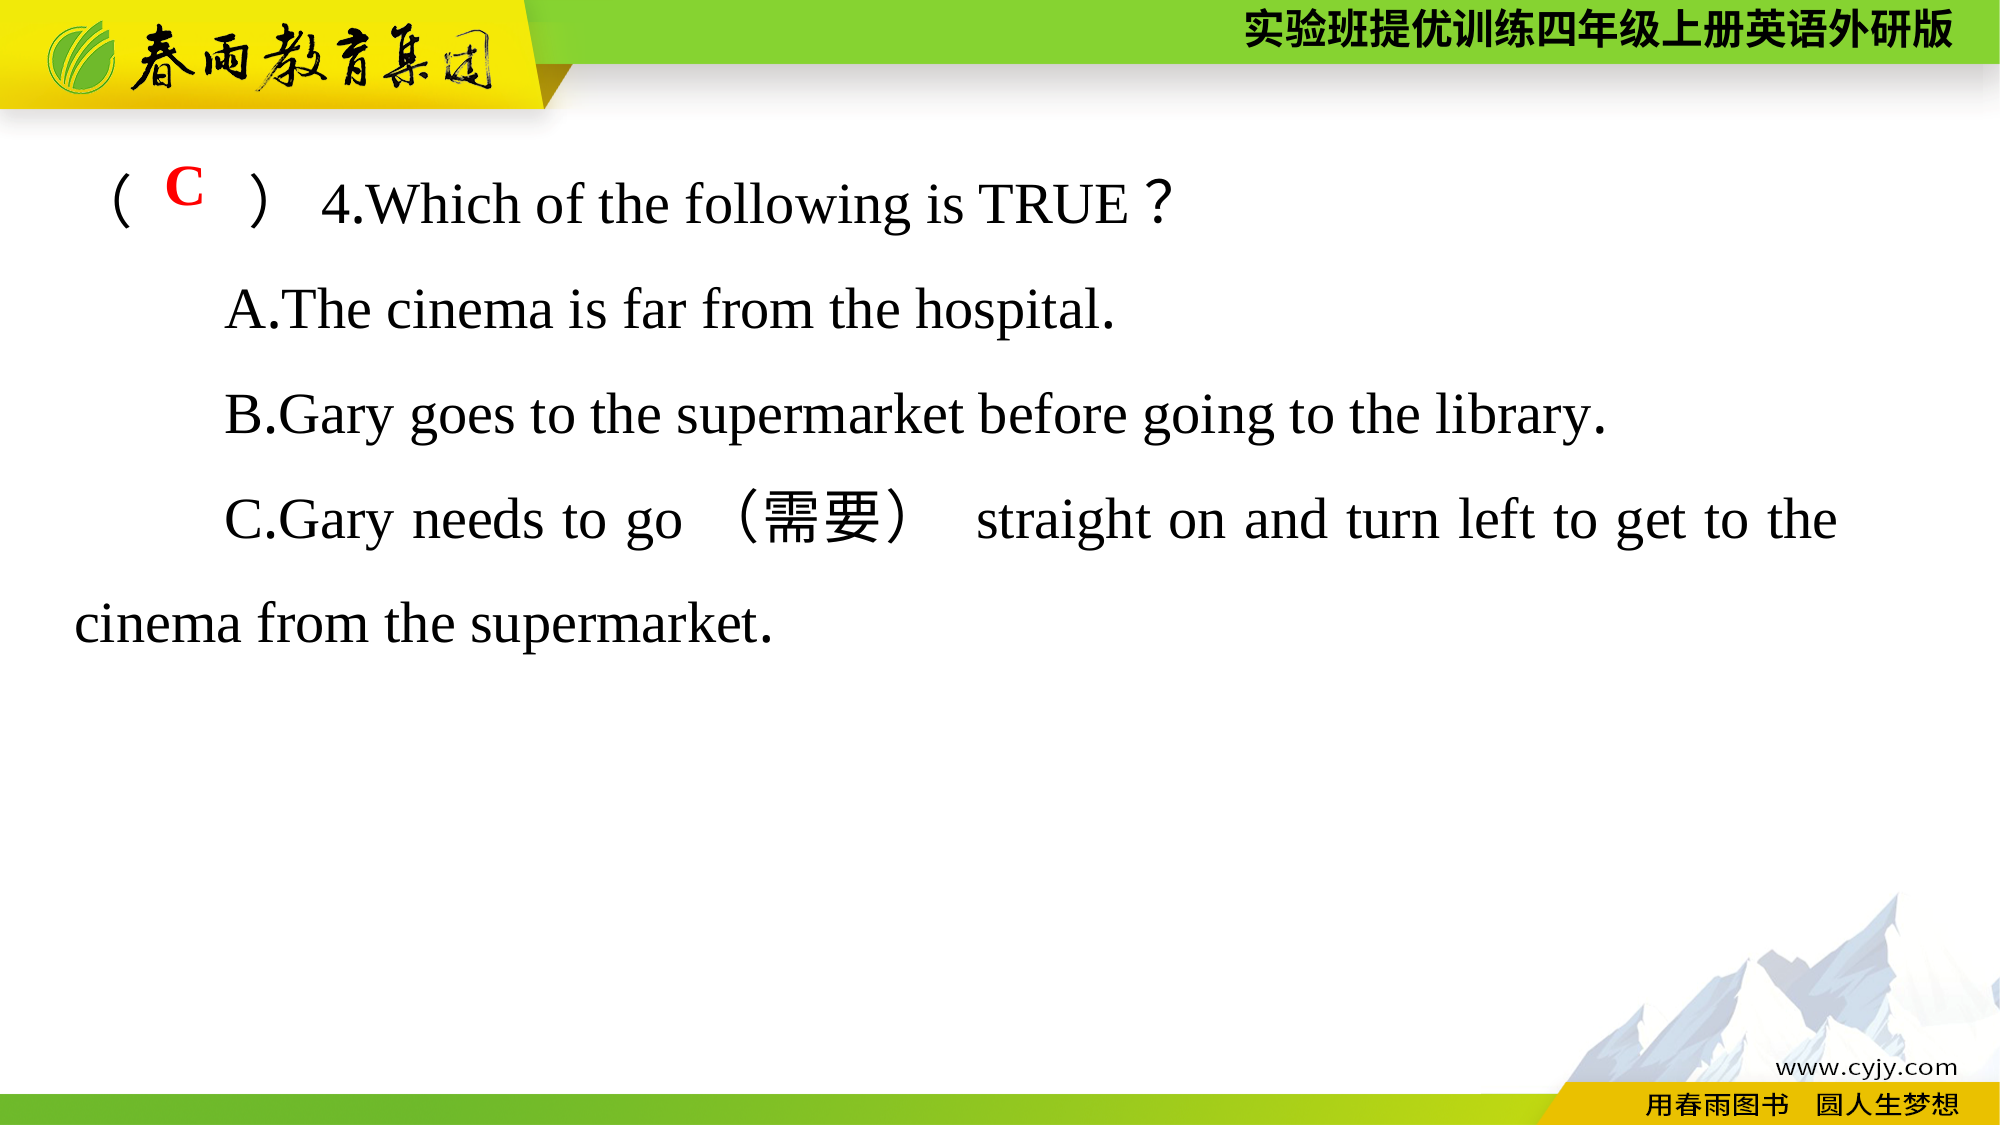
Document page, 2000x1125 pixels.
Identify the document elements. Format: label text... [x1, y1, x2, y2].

text_box C [149, 140, 222, 225]
list （ ）4.Which of the following is TRUE？ A.The cinema is far from the hospital. B.Gary goes to the supermarket before going to the library. C.Gary needs to go（需要） straight on and turn left to get to the cinema from the supermarket. [59, 122, 1944, 668]
picture [0, 0, 2000, 1125]
